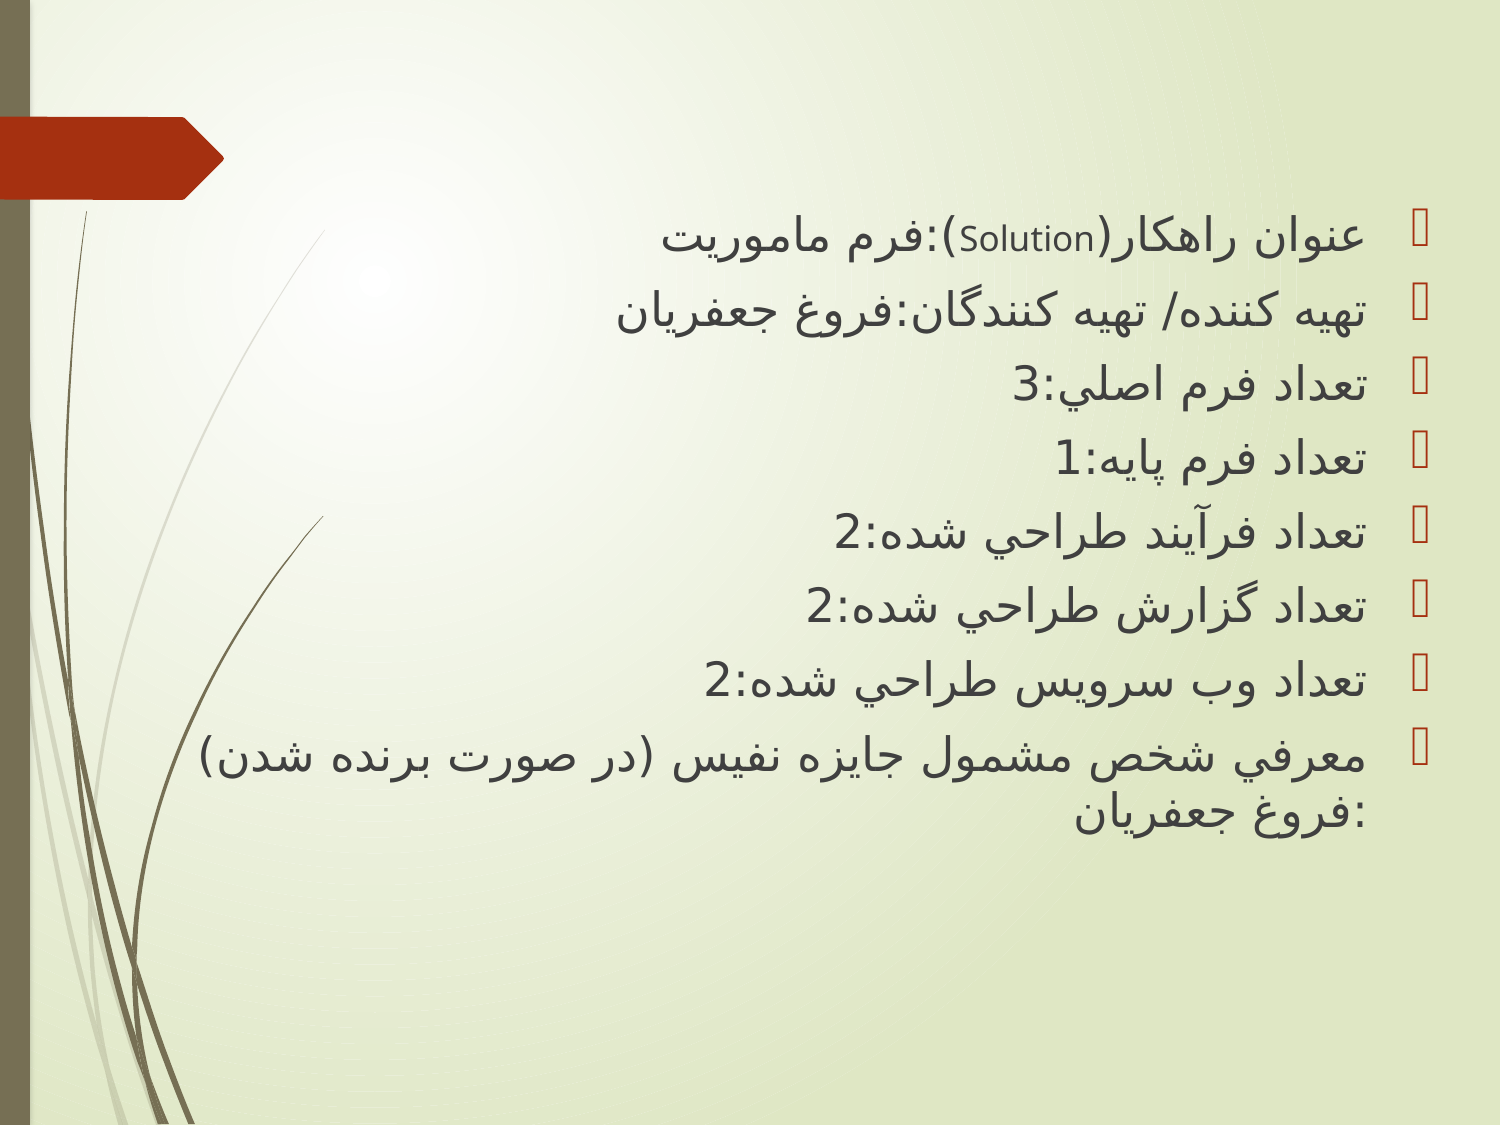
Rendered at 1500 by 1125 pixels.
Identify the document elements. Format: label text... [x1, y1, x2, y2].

list عنوان راهكار(Solution):فرم ماموریت تهيه كننده/ تهيه كنندگان:فروغ جعفریان تعداد فرم اصلي:3 تعداد فرم پايه:1 تعداد فرآيند طراحي شده:2 تعداد گزارش طراحي شده:2 تعداد وب سرويس طراحي شده:2 معرفي شخص مشمول جايزه نفيس (در صورت برنده شدن) :فروغ جعفریان [176, 197, 1452, 853]
